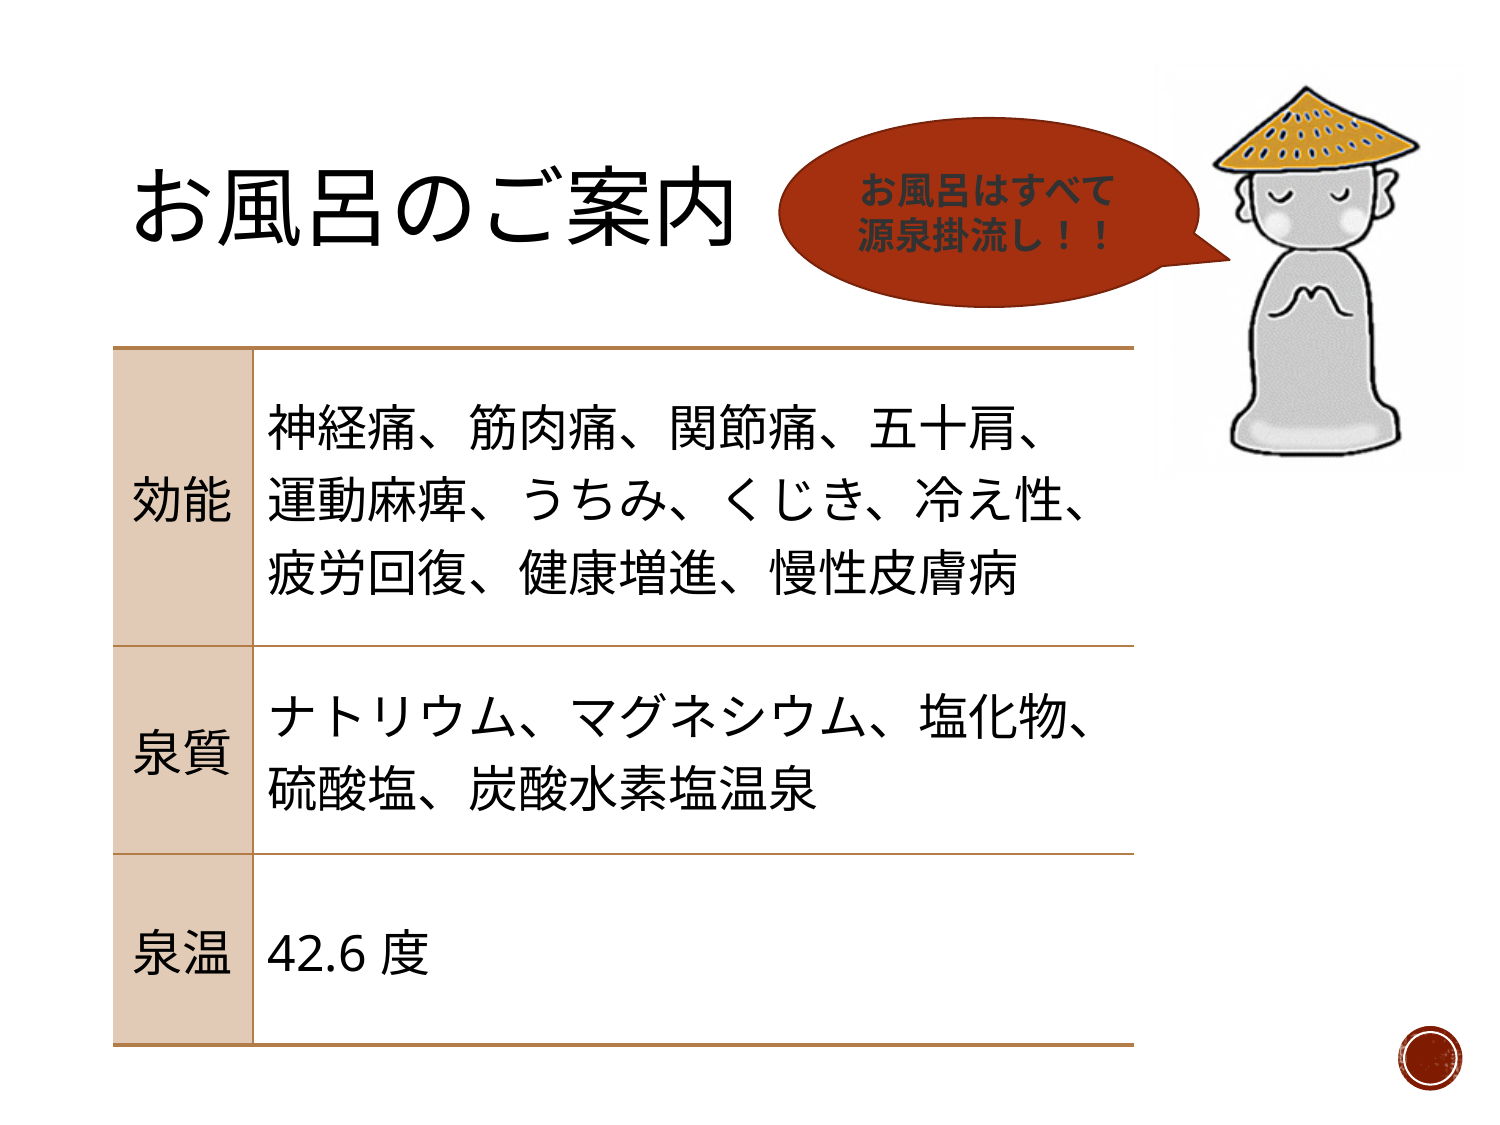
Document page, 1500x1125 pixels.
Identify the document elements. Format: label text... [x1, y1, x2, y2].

table_cell ナトリウム、マグネシウム、塩化物、 硫酸塩、炭酸水素塩温泉 [254, 647, 1134, 853]
title お風呂のご案内 [112, 79, 1154, 344]
table_cell 42.6度 [254, 855, 1134, 1043]
table_cell 泉温 [113, 855, 252, 1043]
picture [1154, 63, 1465, 483]
table_header 効能 [113, 350, 252, 645]
text_box お風呂はすべて源泉掛流し！！ [778, 116, 1155, 309]
table_header 神経痛、筋肉痛、関節痛、五十肩、 運動麻痺、うちみ、くじき、冷え性、 疲労回復、健康増進、慢性皮膚病 [254, 350, 1134, 645]
table_cell 泉質 [113, 647, 252, 853]
